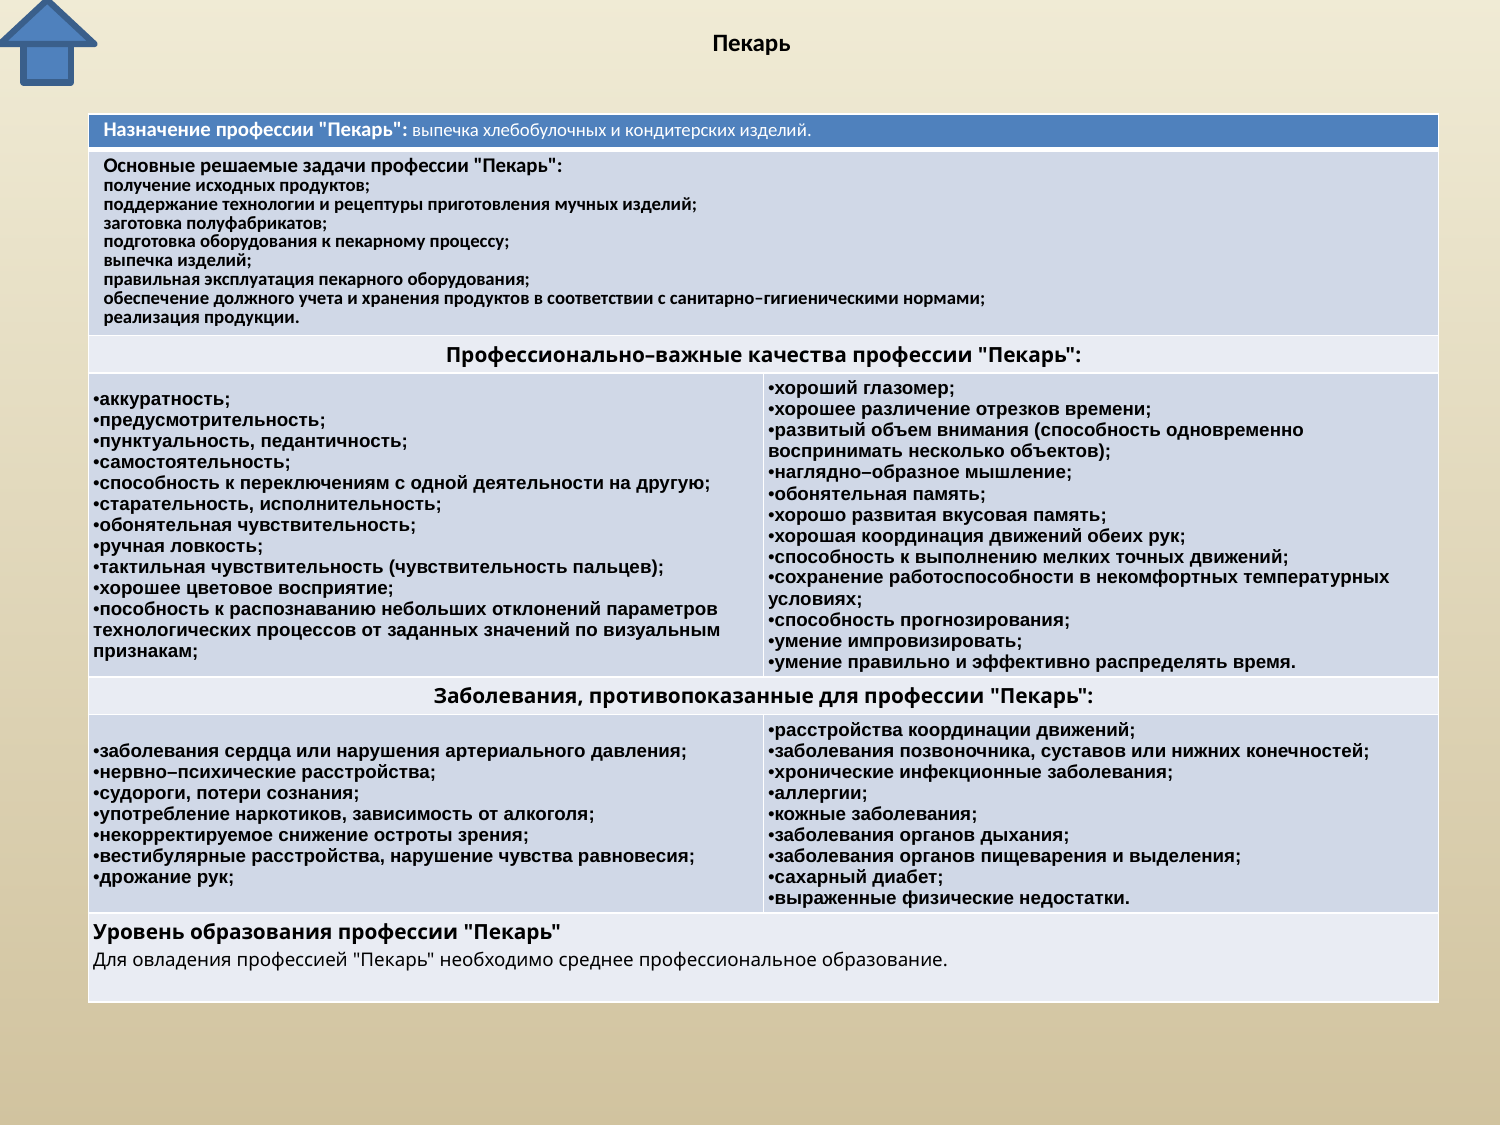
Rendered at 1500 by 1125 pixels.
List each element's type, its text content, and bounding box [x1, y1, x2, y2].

table_cell расстройства координации движений; заболевания позвоночника, суставов или нижних конечностей; хронические инфекционные заболевания; аллергии; кожные заболевания; заболевания органов дыхания; заболевания органов пищеварения и выделения; сахарный диабет; выраженные физические недостатки. [764, 715, 1438, 912]
table_cell Основные решаемые задачи профессии "Пекарь": получение исходных продуктов; поддержание технологии и рецептуры приготовления мучных изделий; заготовка полуфабрикатов; подготовка оборудования к пекарному процессу; выпечка изделий; правильная эксплуатация пекарного оборудования; обеспечение должного учета и хранения продуктов в соответствии с санитарно–гигиеническими нормами; реализация продукции. [89, 152, 1438, 335]
table_cell аккуратность; предусмотрительность; пунктуальность, педантичность; самостоятельность; способность к переключениям с одной деятельности на другую; старательность, исполнительность; обонятельная чувствительность; ручная ловкость; тактильная чувствительность (чувствительность пальцев); хорошее цветовое восприятие; пособность к распознаванию небольших отклонений параметров технологических процессов от заданных значений по визуальным признакам; [89, 374, 763, 676]
table_cell [94, 0, 102, 84]
table_cell заболевания сердца или нарушения артериального давления; нервно–психические расстройства; судороги, потери сознания; употребление наркотиков, зависимость от алкоголя; некорректируемое снижение остроты зрения; вестибулярные расстройства, нарушение чувства равновесия; дрожание рук; [89, 715, 763, 912]
title Пекарь [102, 0, 1427, 84]
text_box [1, 1, 93, 81]
table_cell Уровень образования профессии "Пекарь" Для овладения профессией "Пекарь" необходимо среднее профессиональное образование. [89, 914, 1438, 1001]
table_header Назначение профессии "Пекарь": выпечка хлебобулочных и кондитерских изделий. [89, 115, 1438, 147]
table_cell Профессионально–важные качества профессии "Пекарь": [89, 336, 1438, 372]
table_cell хороший глазомер; хорошее различение отрезков времени; развитый объем внимания (способность одновременно воспринимать несколько объектов); наглядно–образное мышление; обонятельная память; хорошо развитая вкусовая память; хорошая координация движений обеих рук; способность к выполнению мелких точных движений; сохранение работоспособности в некомфортных температурных условиях; способность прогнозирования; умение импровизировать; умение правильно и эффективно распределять время. [764, 374, 1438, 676]
table_cell Заболевания, противопоказанные для профессии "Пекарь": [89, 678, 1438, 714]
